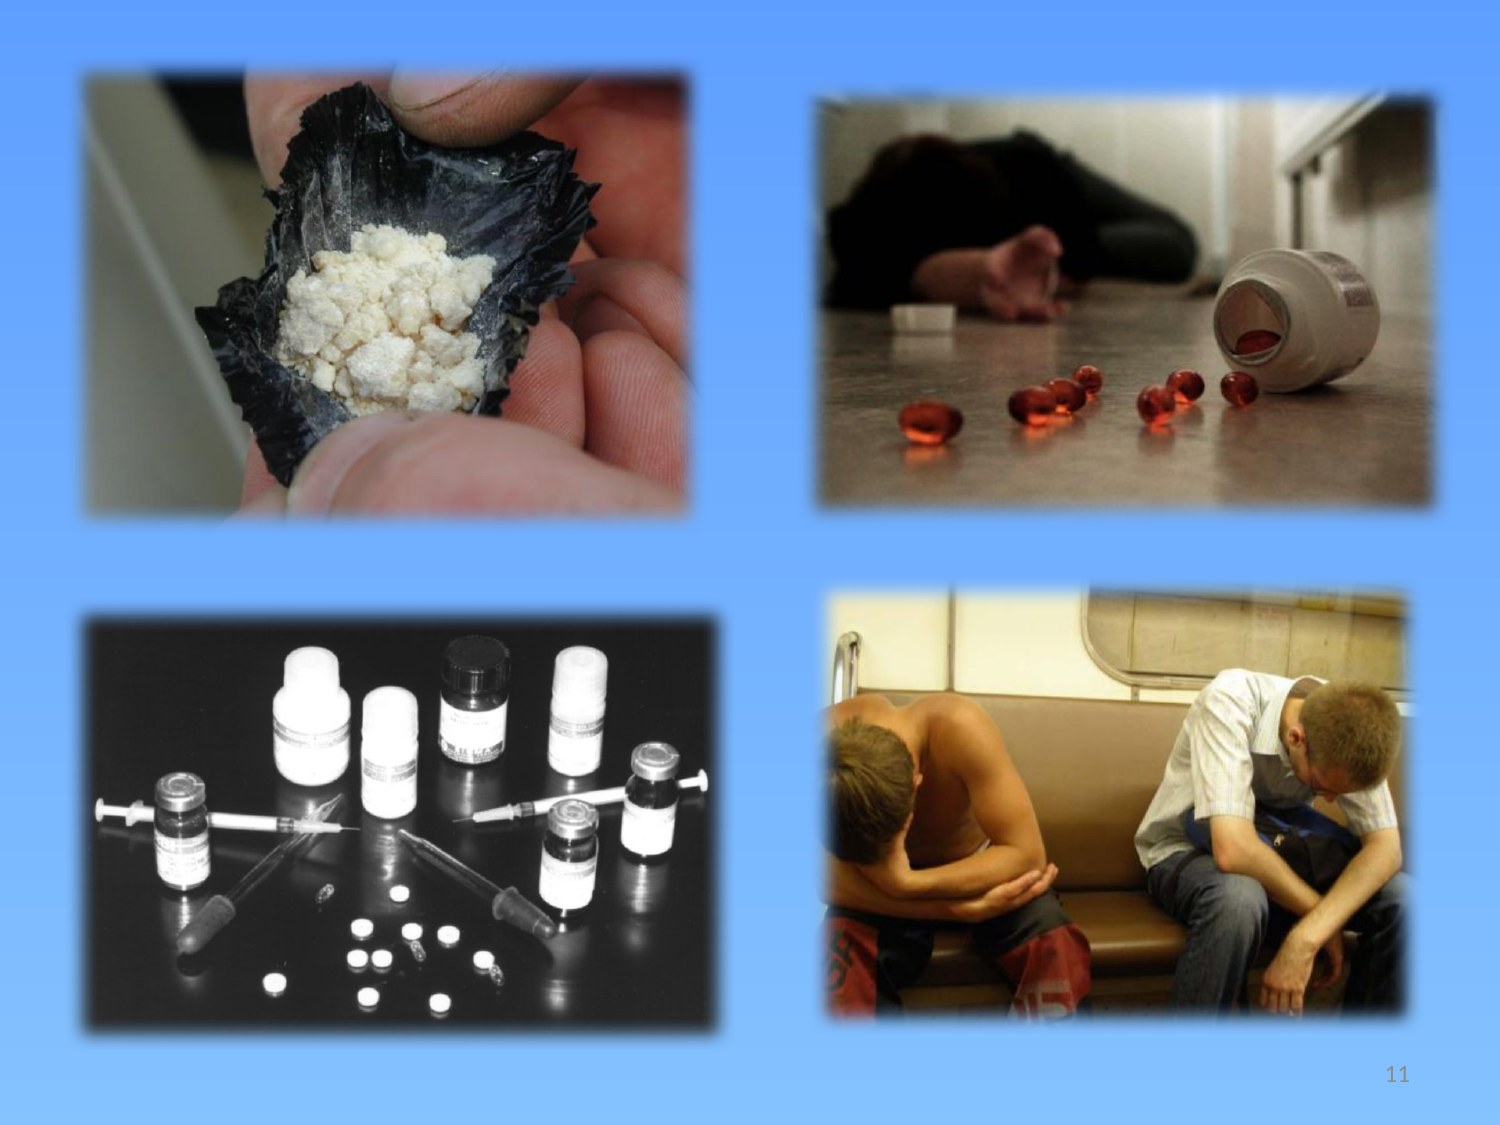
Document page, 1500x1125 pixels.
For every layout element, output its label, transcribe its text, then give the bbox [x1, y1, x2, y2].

picture [808, 574, 1424, 1036]
picture [64, 54, 707, 536]
picture [64, 597, 736, 1052]
slide_number 11 [1074, 1042, 1425, 1103]
picture [796, 77, 1453, 528]
